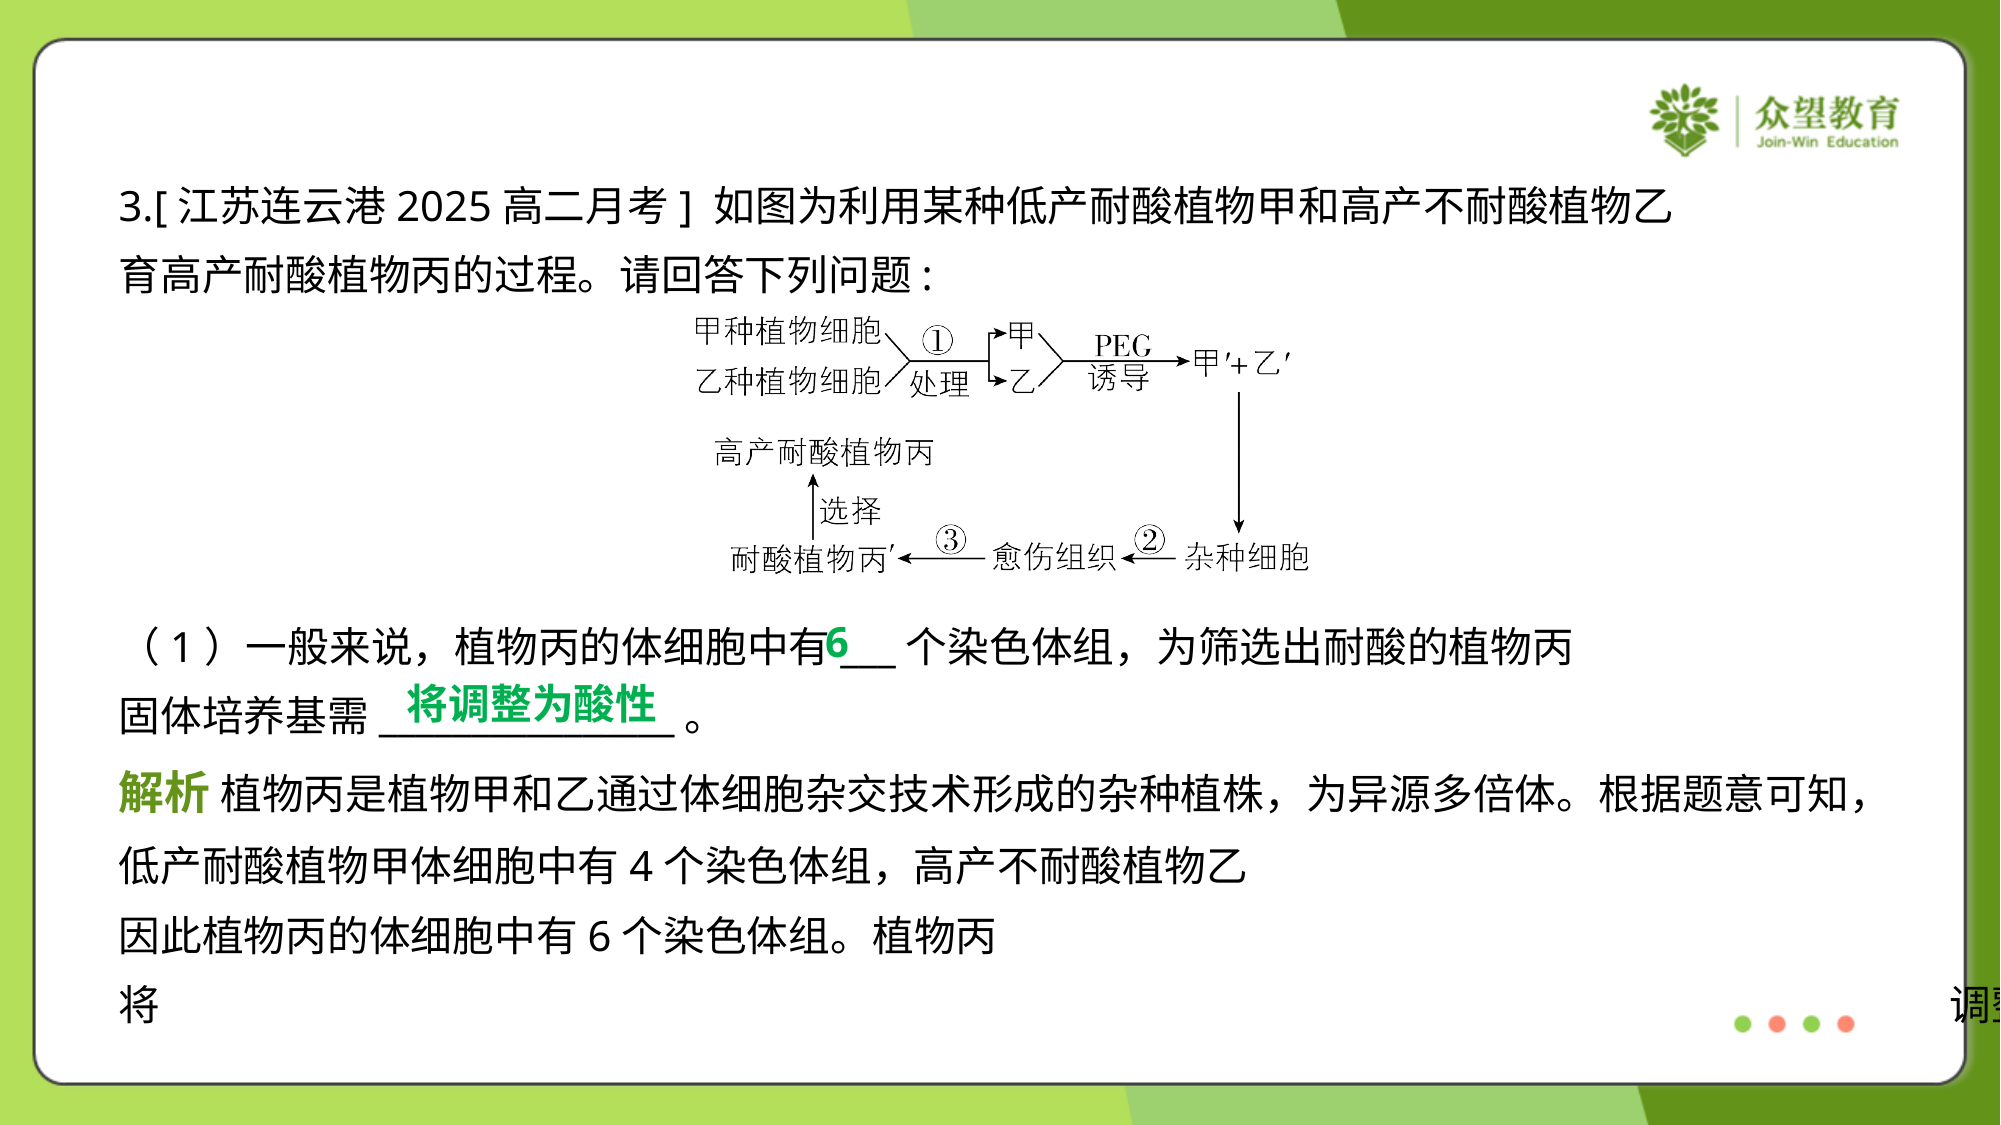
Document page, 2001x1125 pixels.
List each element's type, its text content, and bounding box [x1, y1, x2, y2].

picture [0, 0, 2000, 1125]
text_box 6 [809, 594, 865, 659]
